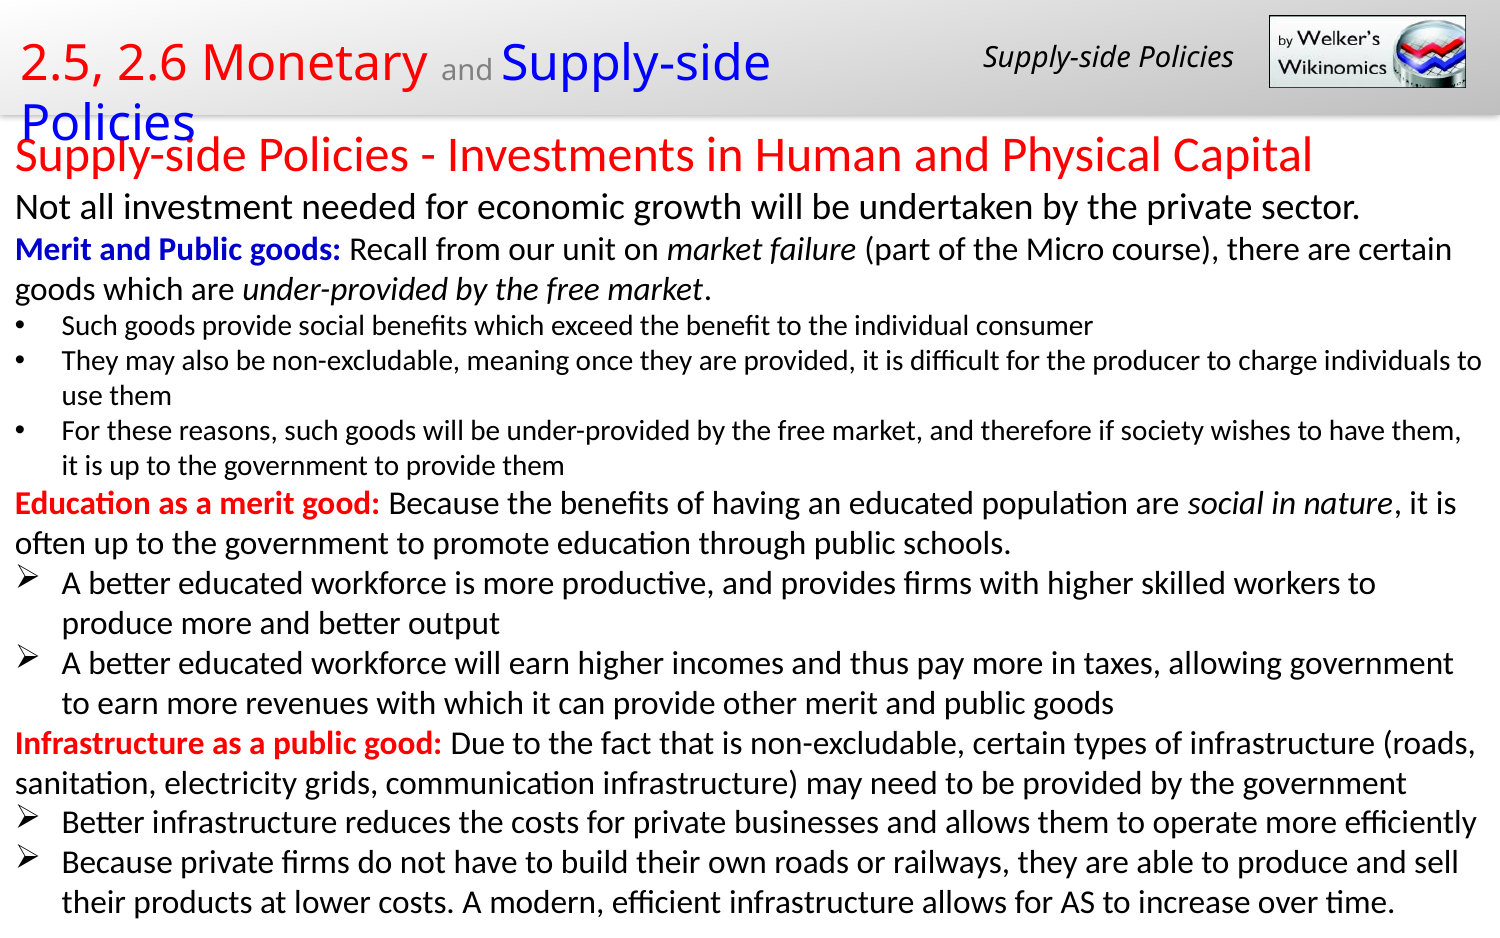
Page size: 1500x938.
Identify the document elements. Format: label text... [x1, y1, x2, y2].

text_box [0, 0, 1500, 115]
text_box Supply-side Policies - Investments in Human and Physical Capital Not all investment needed for economic growth will be undertaken by the private sector. Merit and Public goods: Recall from our unit on market failure (part of the Micro course), there are certain goods which are under-provided by the free market. Such goods provide social benefits which exceed the benefit to the individual consumer They may also be non-excludable, meaning once they are provided, it is difficult for the producer to charge individuals to use them For these reasons, such goods will be under-provided by the free market, and therefore if society wishes to have them, it is up to the government to provide them Education as a merit good: Because the benefits of having an educated population are social in nature, it is often up to the government to promote education through public schools. A better educated workforce is more productive, and provides firms with higher skilled workers to produce more and better output A better educated workforce will earn higher incomes and thus pay more in taxes, allowing government to earn more revenues with which it can provide other merit and public goods Infrastructure as a public good: Due to the fact that is non-excludable, certain types of infrastructure (roads, sanitation, electricity grids, communication infrastructure) may need to be provided by the government Better infrastructure reduces the costs for private businesses and allows them to operate more efficiently Because private firms do not have to build their own roads or railways, they are able to produce and sell their products at lower costs. A modern, efficient infrastructure allows for AS to increase over time. [0, 123, 1500, 928]
